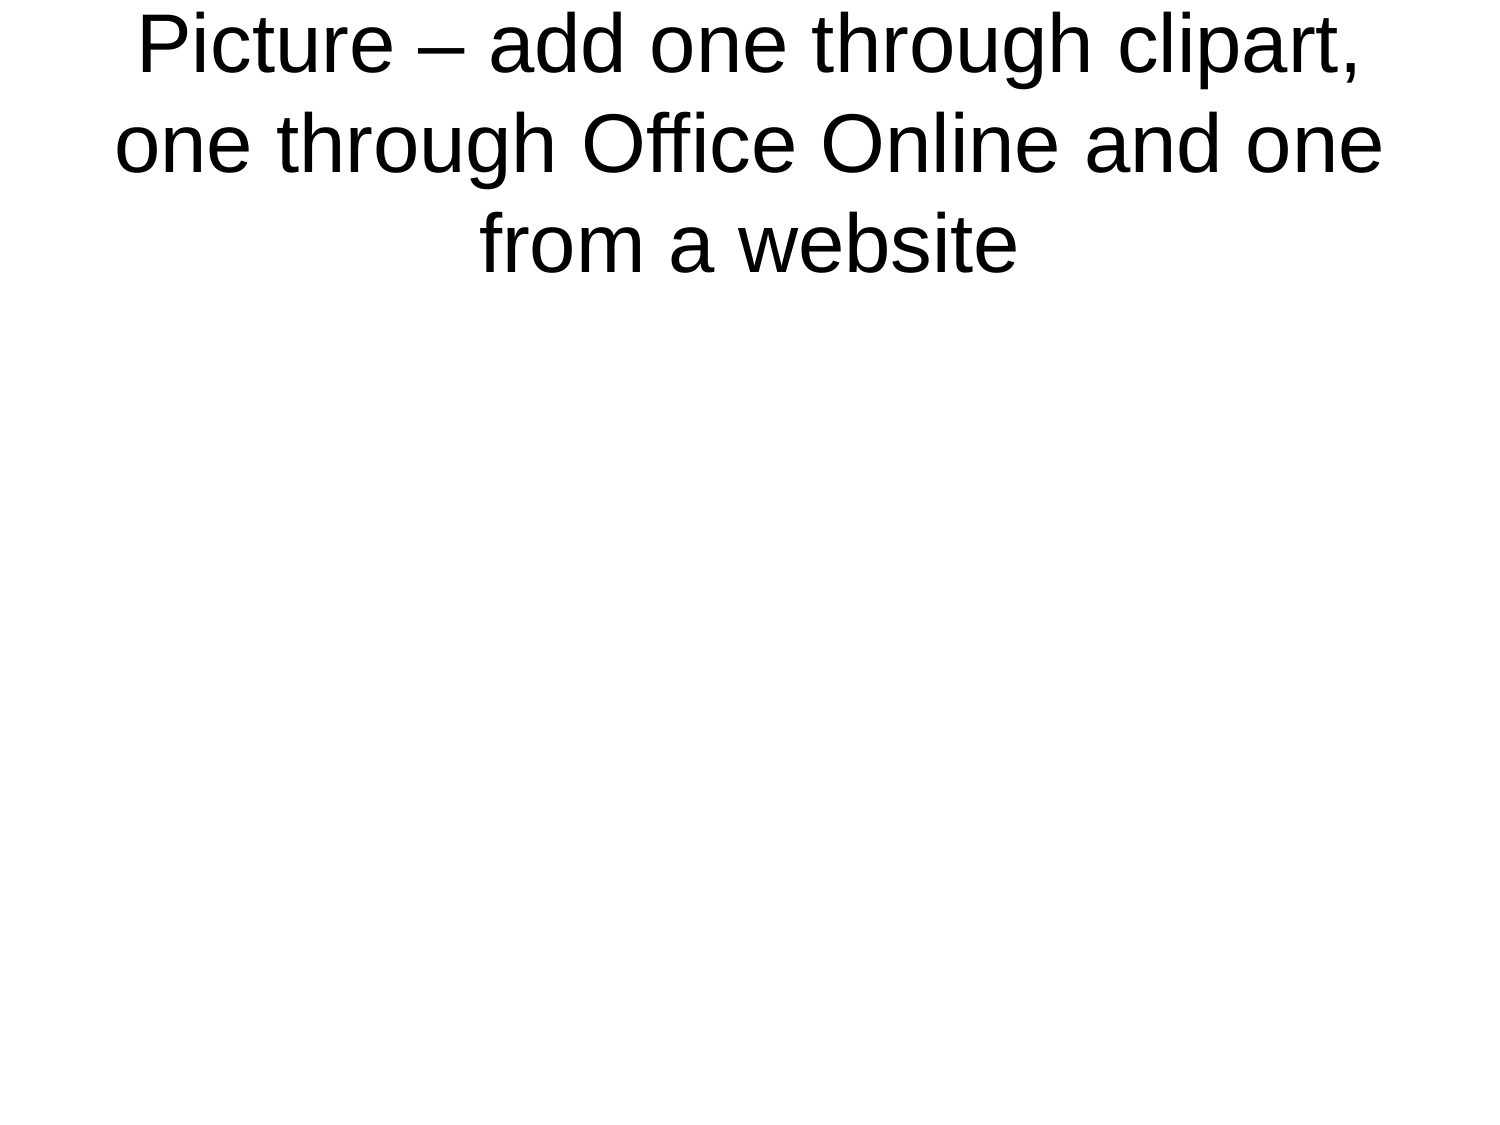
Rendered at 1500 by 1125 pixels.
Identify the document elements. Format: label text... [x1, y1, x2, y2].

title Picture – add one through clipart, one through Office Online and one from a website [74, 44, 1426, 233]
